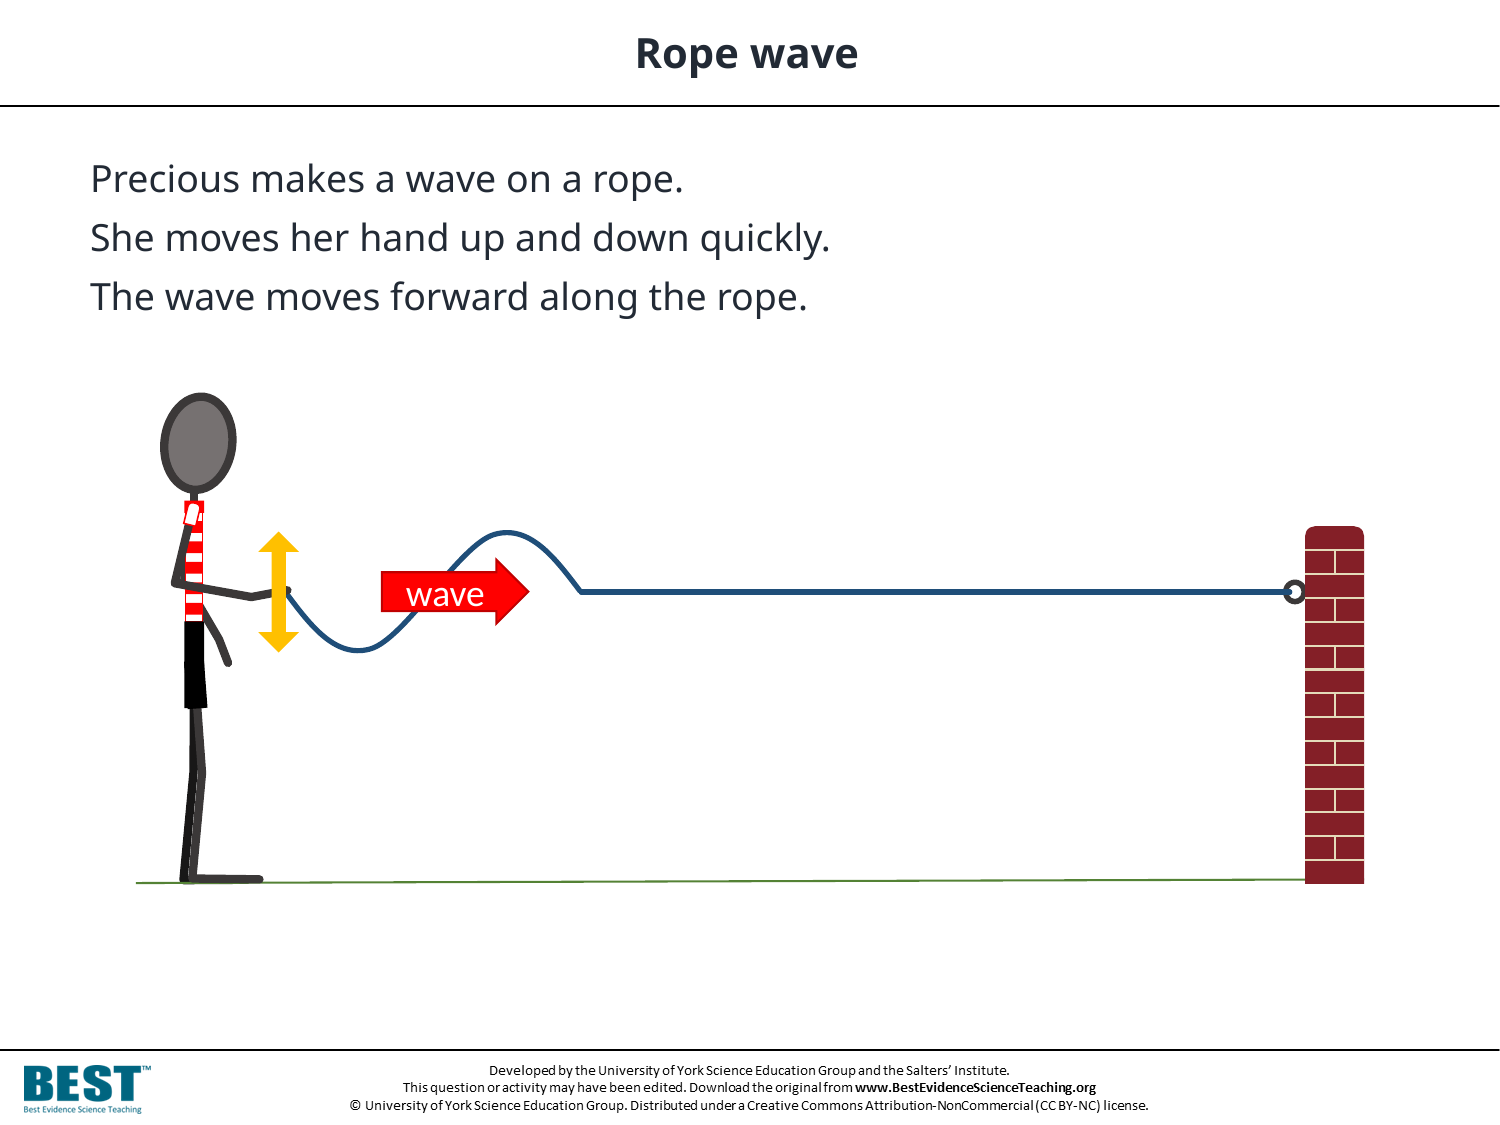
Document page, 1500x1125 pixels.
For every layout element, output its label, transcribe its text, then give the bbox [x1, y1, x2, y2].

picture [0, 105, 1500, 1125]
text_box Rope wave [23, 4, 1471, 99]
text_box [135, 396, 1365, 884]
